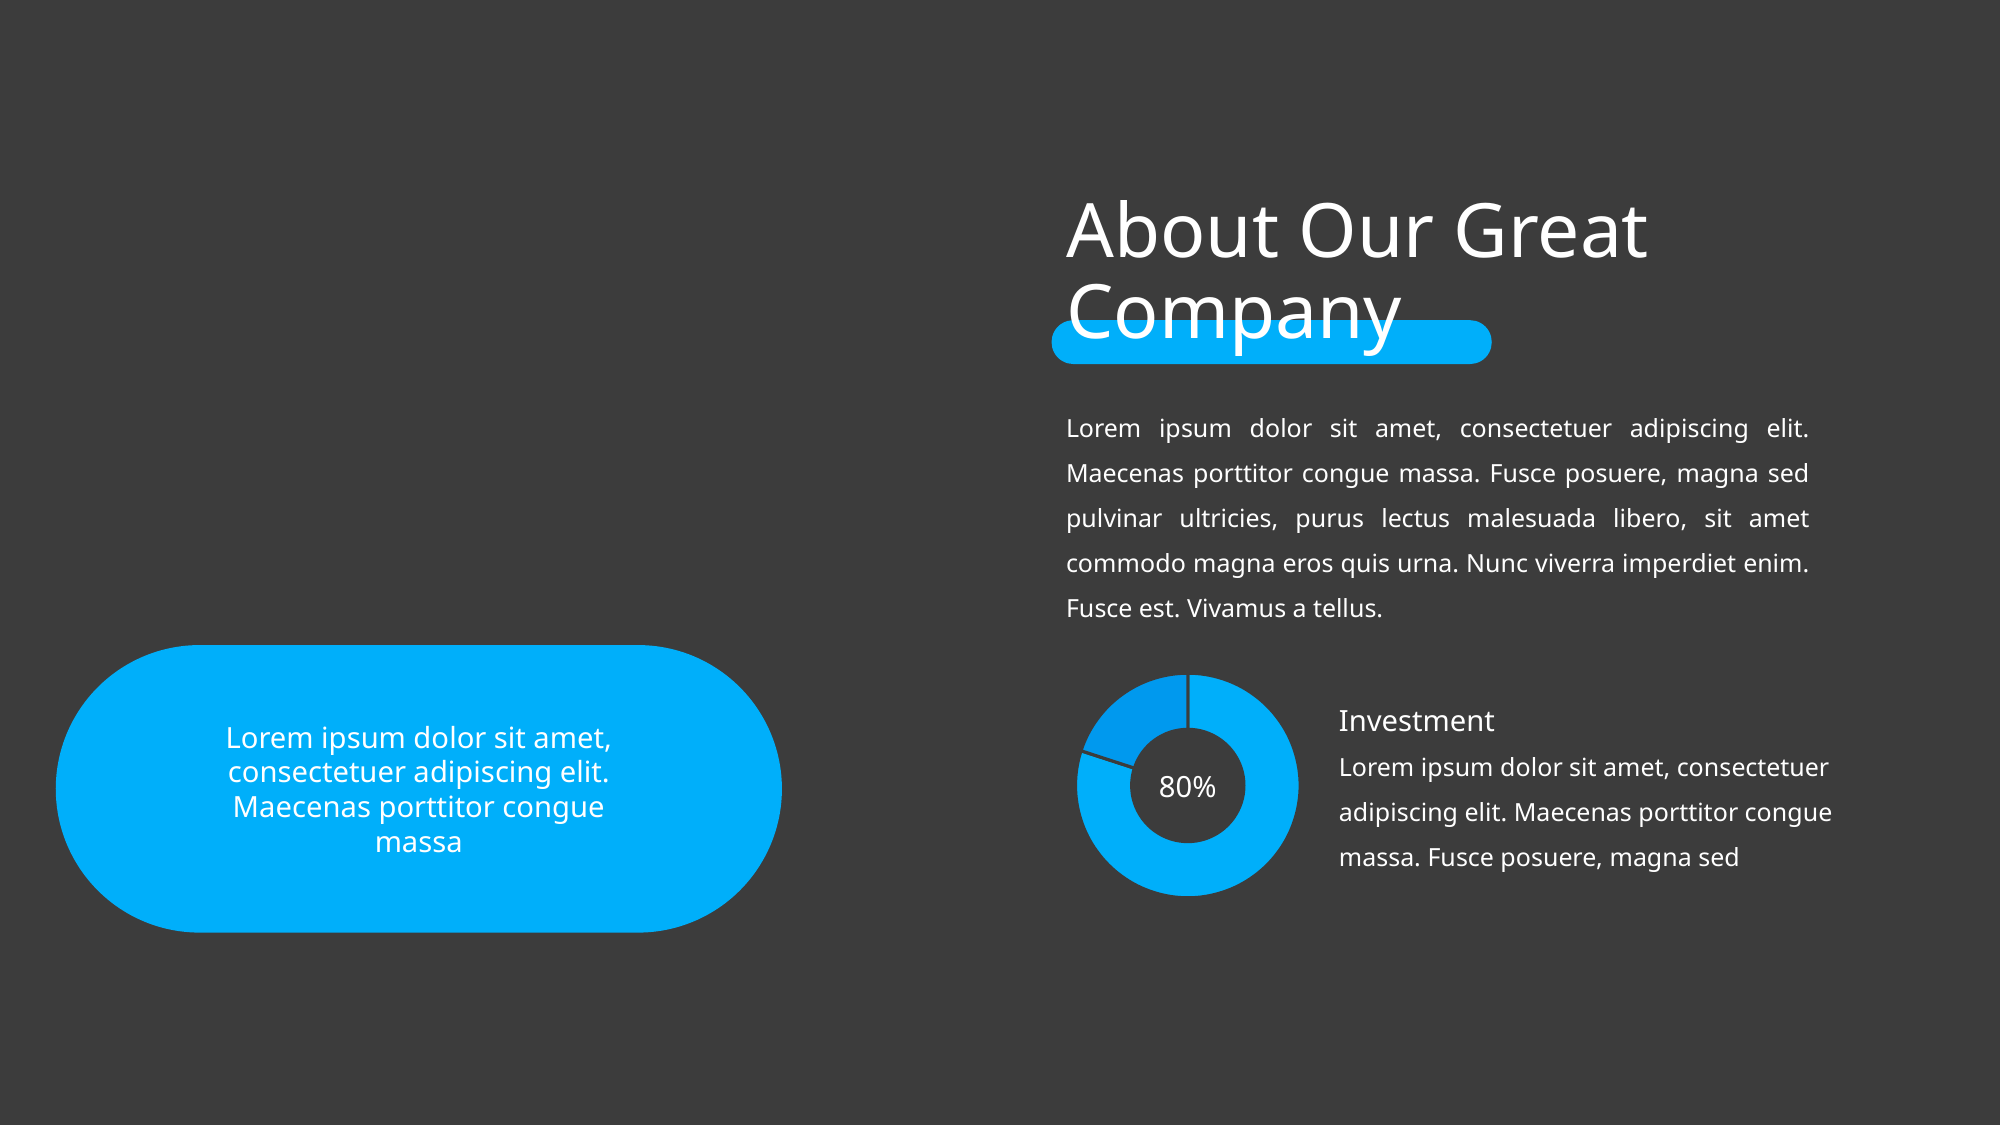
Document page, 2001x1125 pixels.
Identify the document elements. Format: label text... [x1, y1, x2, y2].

text_box Lorem ipsum dolor sit amet, consectetuer adipiscing elit. Maecenas porttitor congue massa. Fusce posuere, magna sed pulvinar ultricies, purus lectus malesuada libero, sit amet commodo magna eros quis urna. Nunc viverra imperdiet enim. Fusce est. Vivamus a tellus. [1051, 390, 1826, 630]
picture [0, 119, 868, 1006]
chart [1051, 668, 1325, 903]
title About Our Great Company [1051, 150, 1826, 390]
text_box Lorem ipsum dolor sit amet, consectetuer adipiscing elit. Maecenas porttitor congue massa. Fusce posuere, magna sed [1325, 728, 1866, 879]
text_box Investment [1325, 694, 1818, 728]
